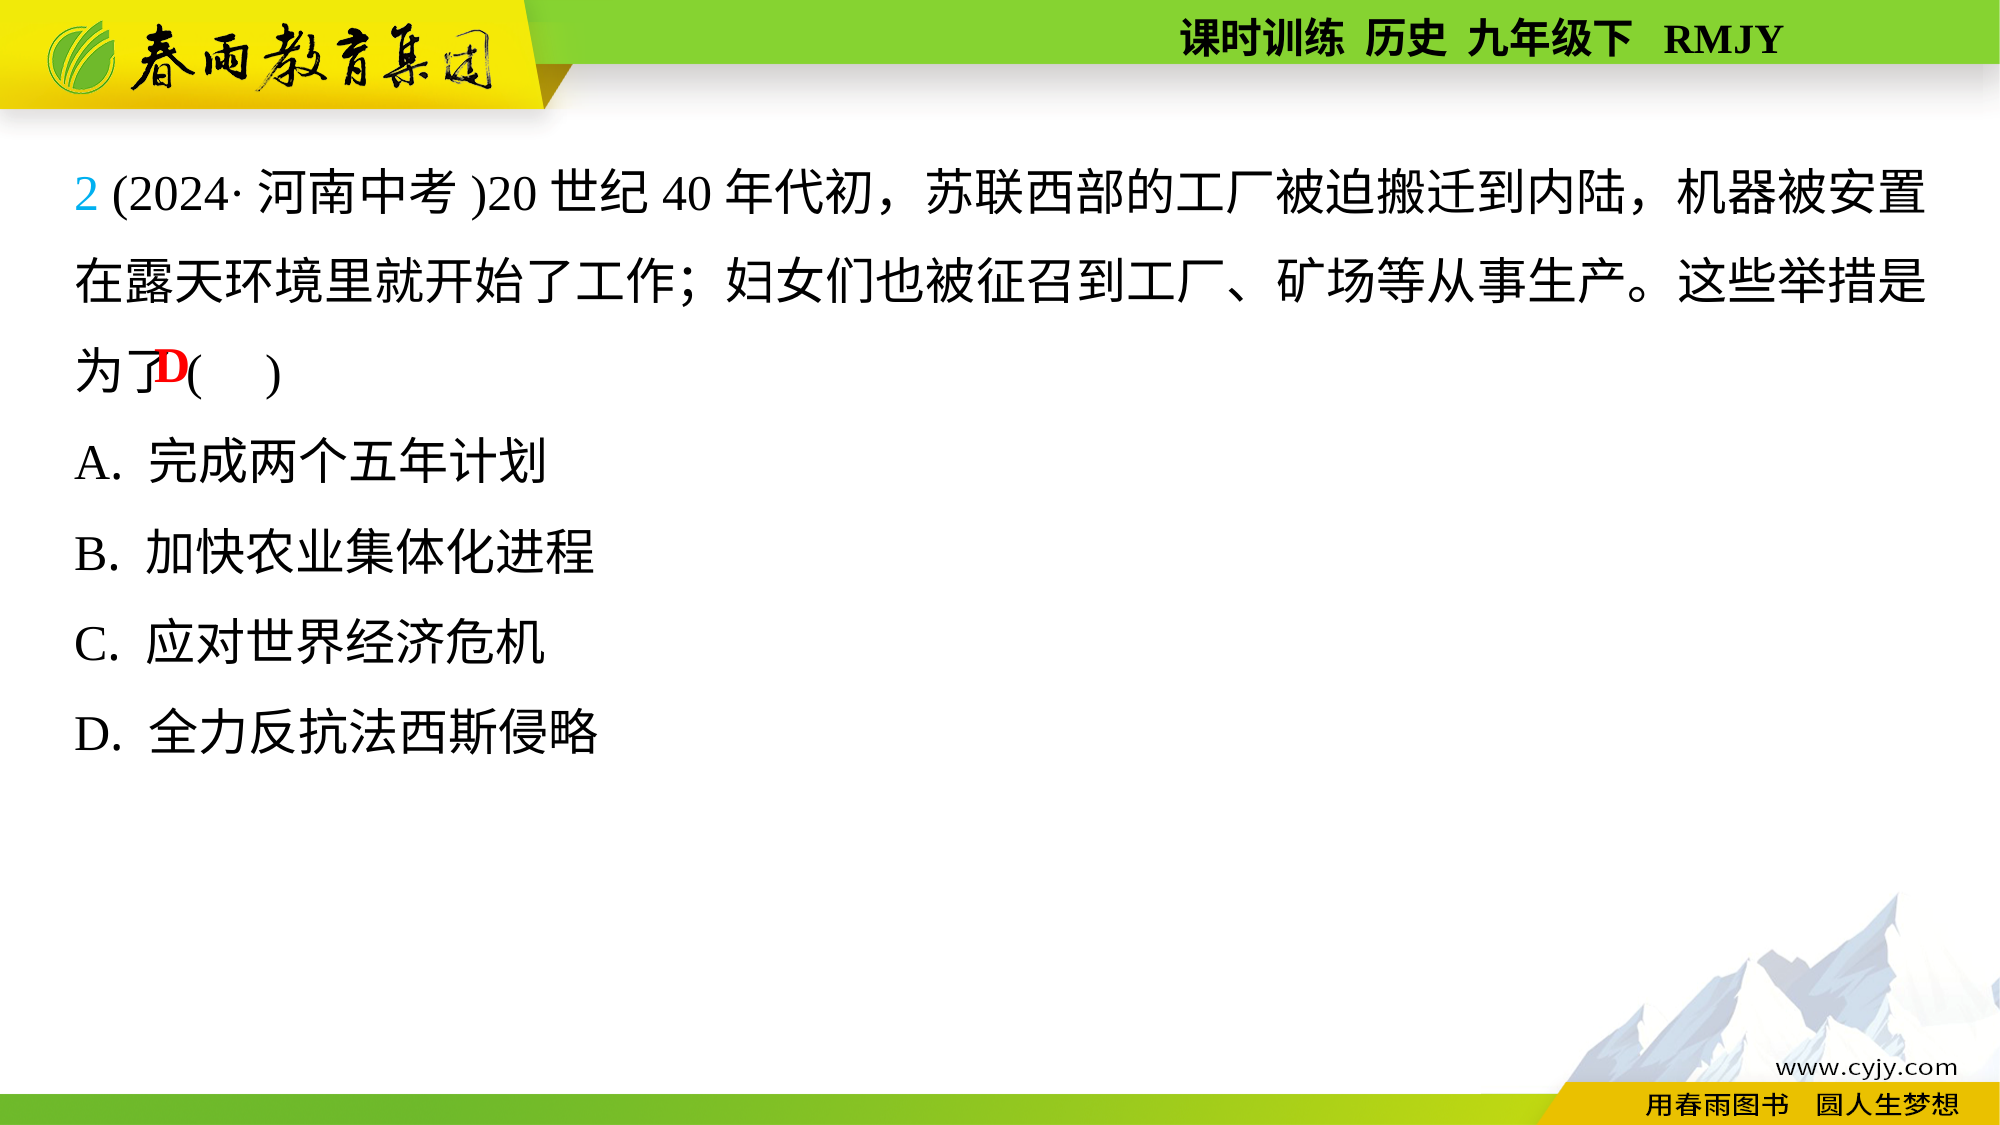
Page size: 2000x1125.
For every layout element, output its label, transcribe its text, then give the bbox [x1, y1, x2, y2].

list 2 (2024·河南中考)20世纪40年代初，苏联西部的工厂被迫搬迁到内陆，机器被安置在露天环境里就开始了工作；妇女们也被征召到工厂、矿场等从事生产。这些举措是为了( ) A. 完成两个五年计划 B. 加快农业集体化进程 C. 应对世界经济危机 D. 全力反抗法西斯侵略 [59, 122, 1944, 774]
text_box D [139, 324, 206, 400]
picture [0, 0, 2000, 1125]
